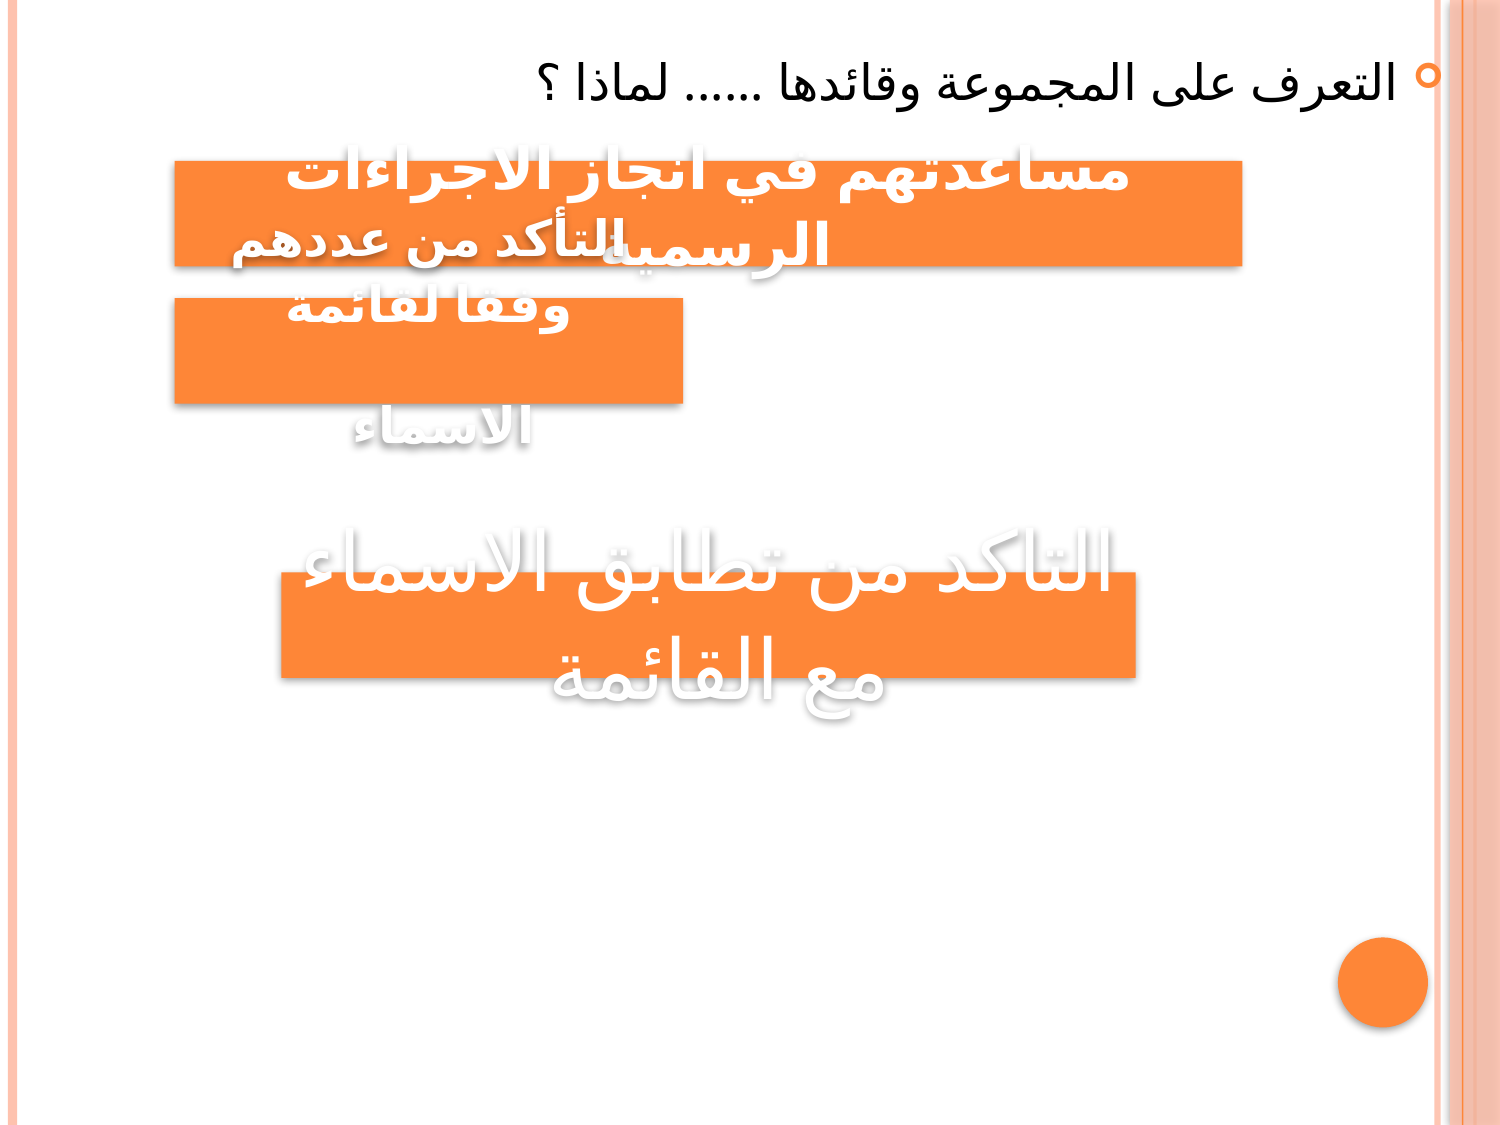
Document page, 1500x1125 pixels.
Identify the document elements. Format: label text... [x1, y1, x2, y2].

list التعرف على المجموعة وقائدها ...... لماذا ؟ [29, 42, 1459, 1062]
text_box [40, 160, 1377, 953]
